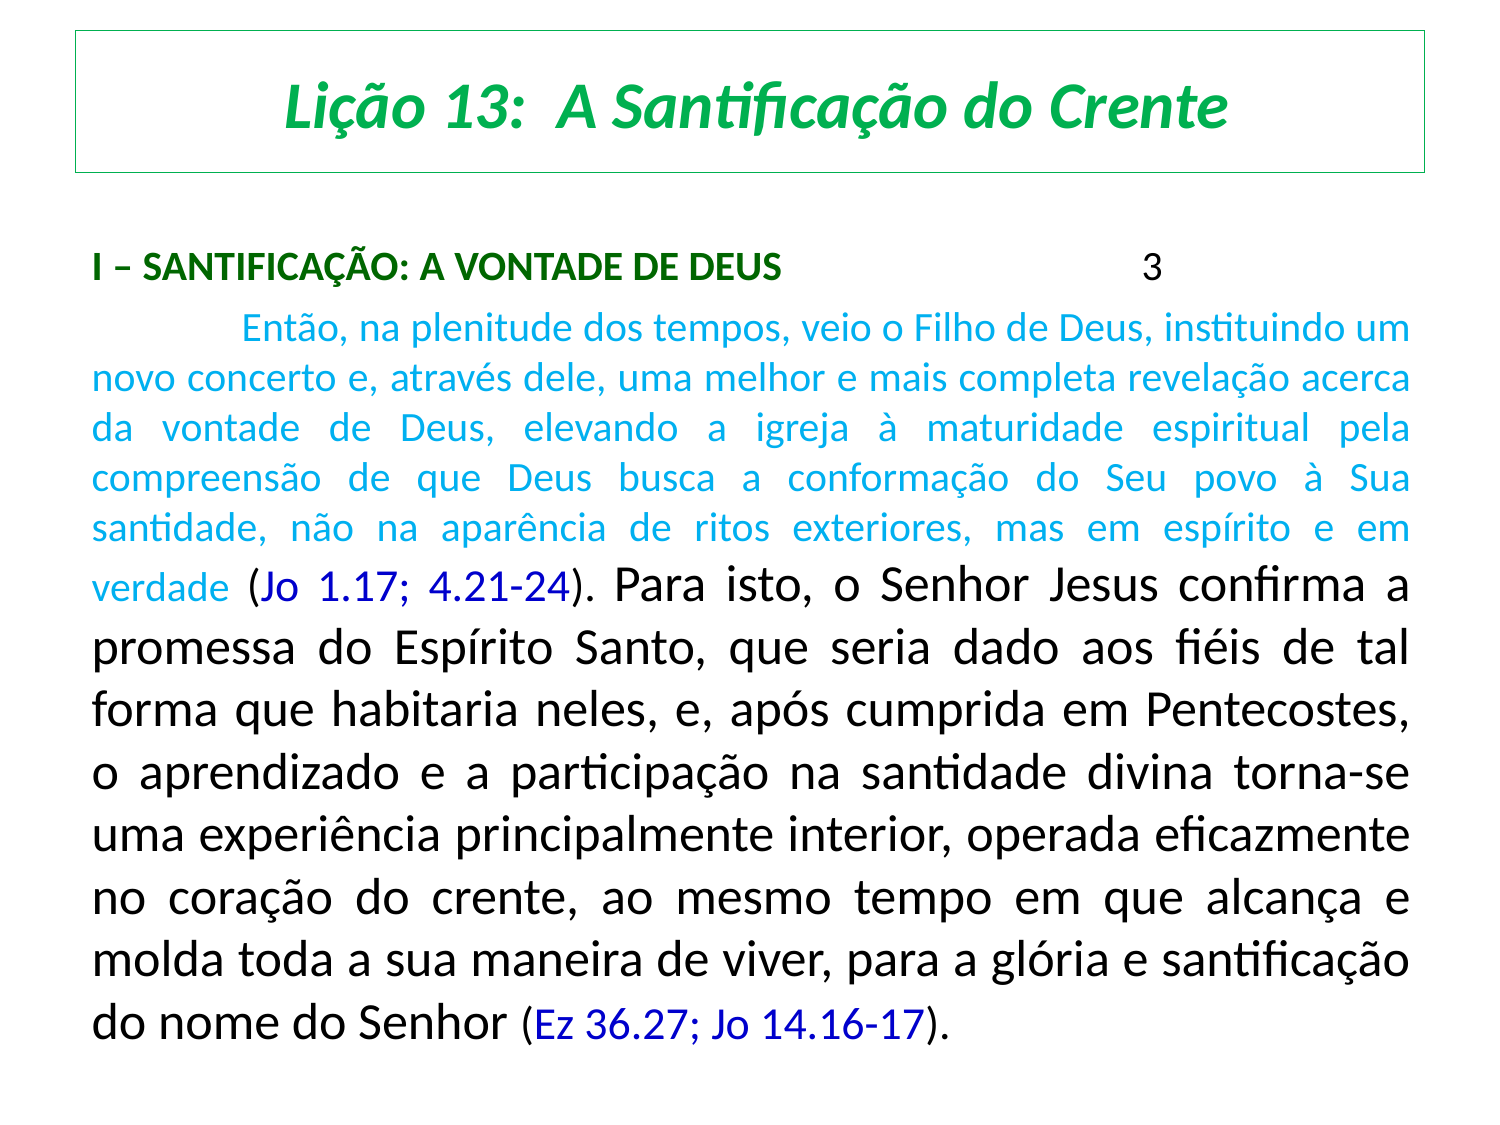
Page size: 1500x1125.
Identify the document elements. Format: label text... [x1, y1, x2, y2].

list I – SANTIFICAÇÃO: A VONTADE DE DEUS 3 Então, na plenitude dos tempos, veio o Filho de Deus, instituindo um novo concerto e, através dele, uma melhor e mais completa revelação acerca da vontade de Deus, elevando a igreja à maturidade espiritual pela compreensão de que Deus busca a conformação do Seu povo à Sua santidade, não na aparência de ritos exteriores, mas em espírito e em verdade (Jo 1.17; 4.21-24). Para isto, o Senhor Jesus confirma a promessa do Espírito Santo, que seria dado aos fiéis de tal forma que habitaria neles, e, após cumprida em Pentecostes, o aprendizado e a participação na santidade divina torna-se uma experiência principalmente interior, operada eficazmente no coração do crente, ao mesmo tempo em que alcança e molda toda a sua maneira de viver, para a glória e santificação do nome do Senhor (Ez 36.27; Jo 14.16-17). [76, 231, 1427, 1059]
title Lição 13: A Santificação do Crente [75, 30, 1425, 173]
